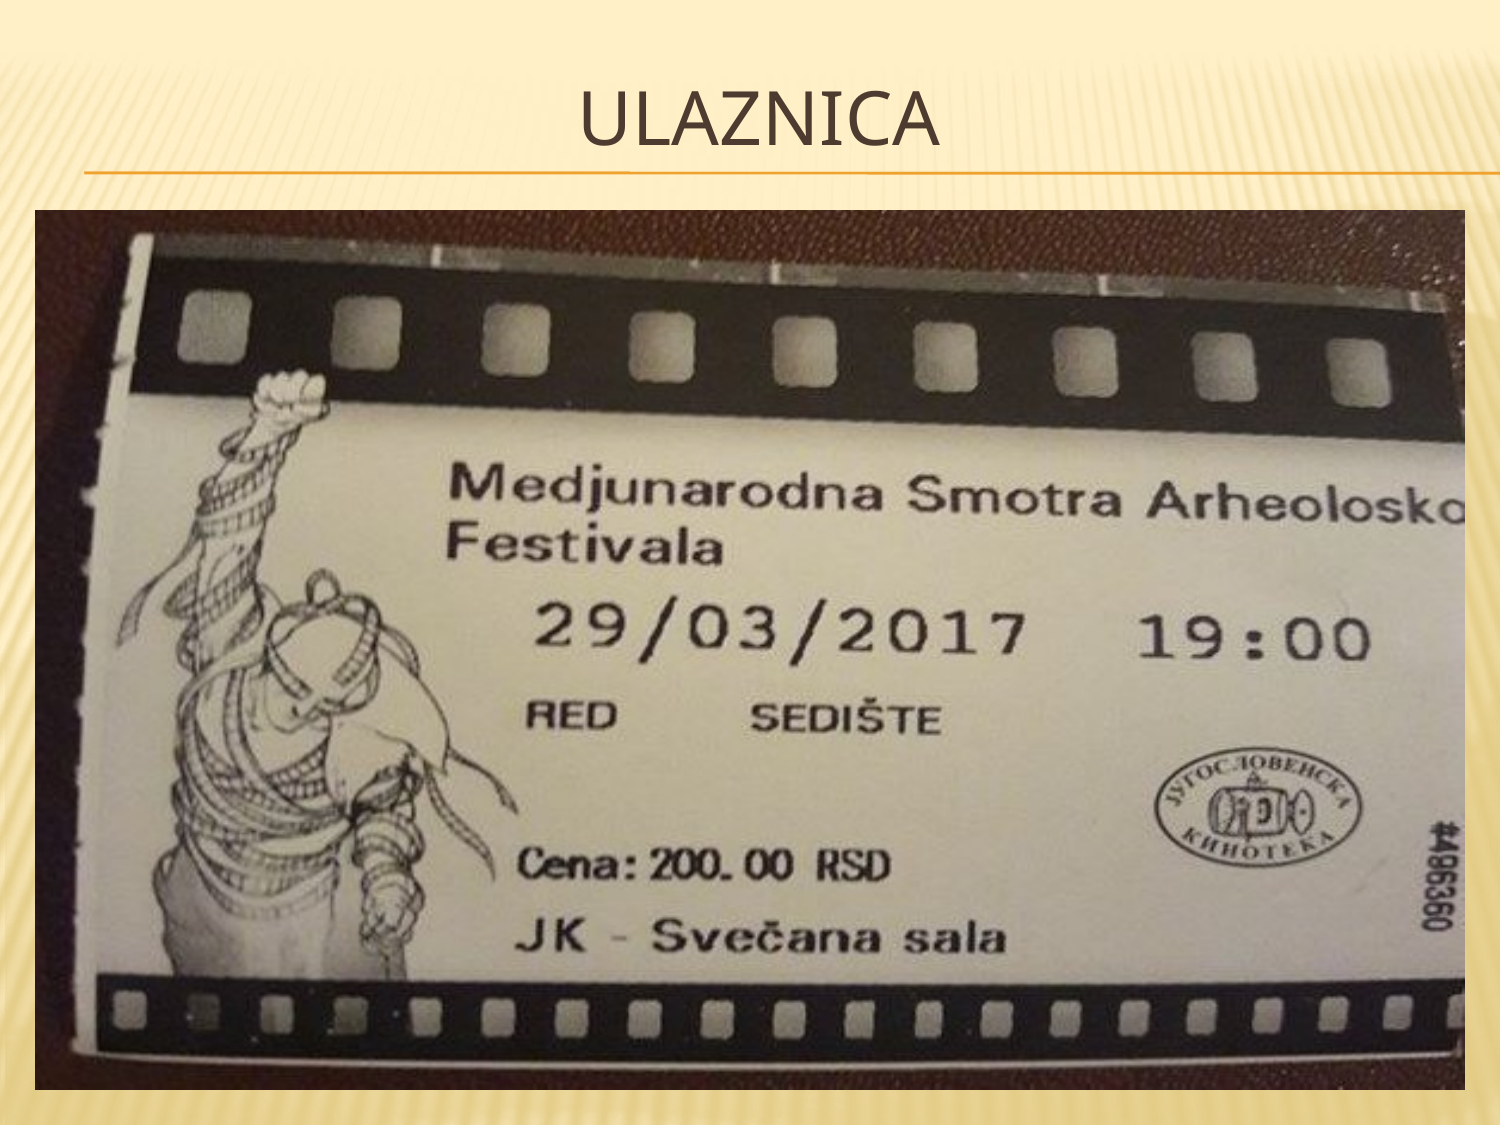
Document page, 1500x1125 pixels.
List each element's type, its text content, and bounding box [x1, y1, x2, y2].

picture [34, 210, 1466, 1091]
title ULAZNICA [46, 46, 1472, 185]
